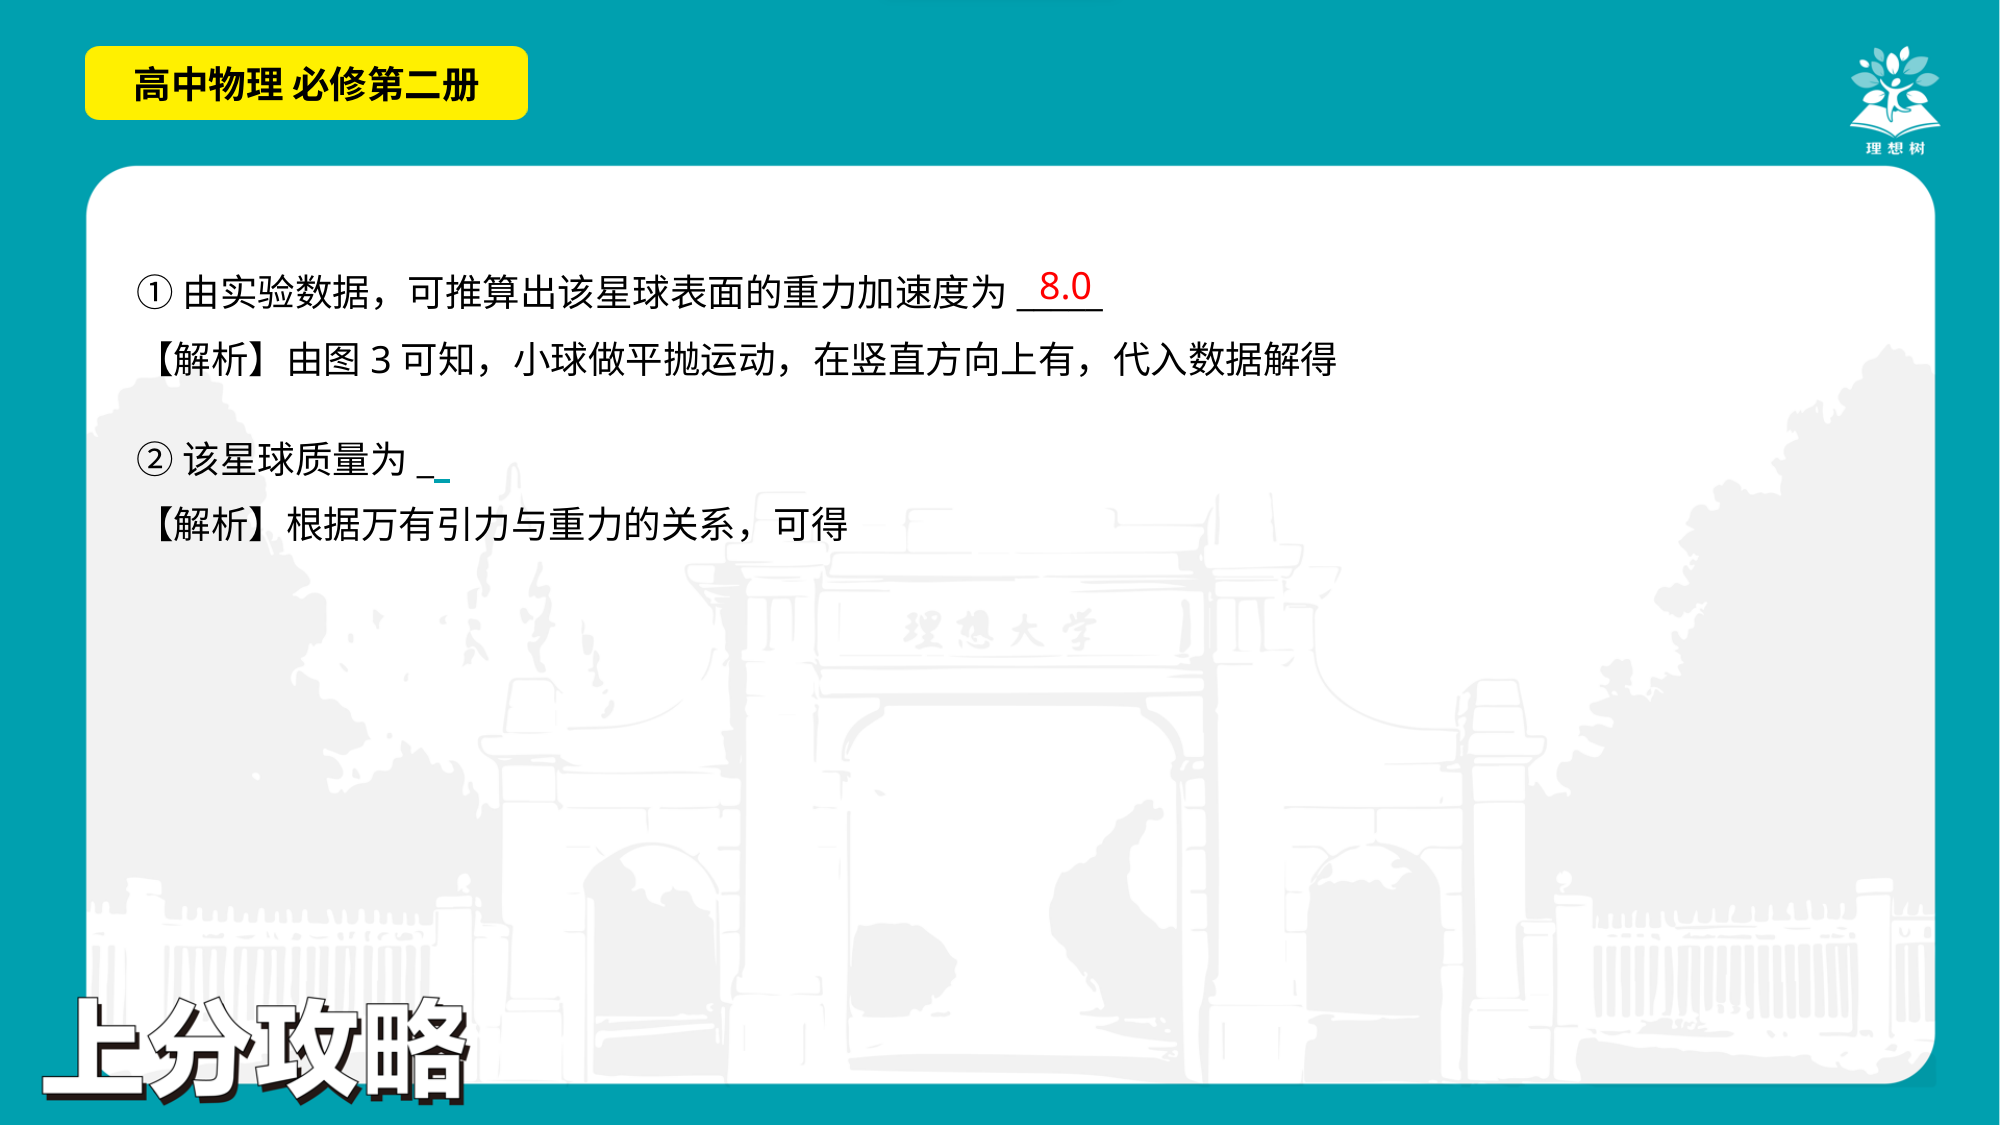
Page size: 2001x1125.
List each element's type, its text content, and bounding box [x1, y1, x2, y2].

picture [0, 0, 2000, 1125]
text_box 8.0 [1025, 240, 1106, 301]
